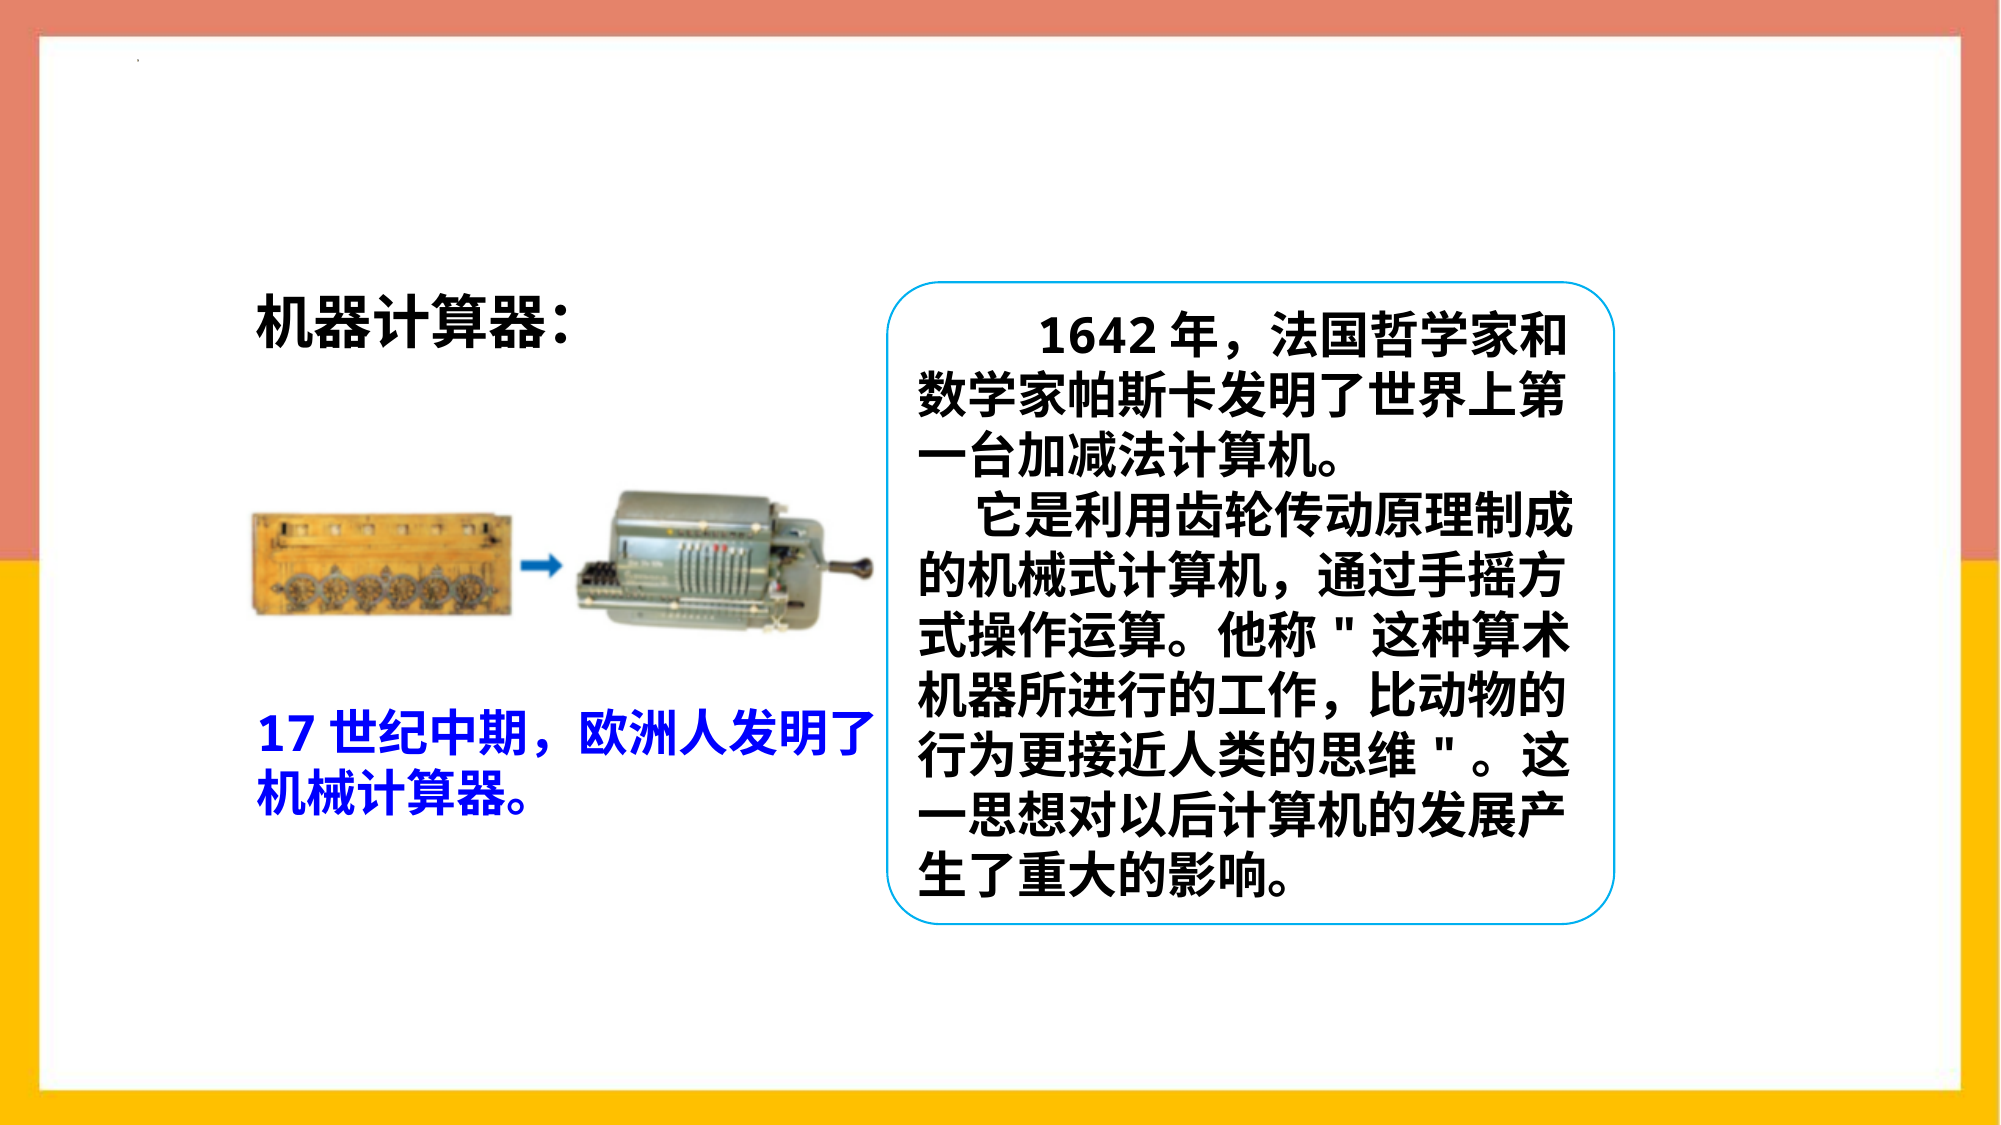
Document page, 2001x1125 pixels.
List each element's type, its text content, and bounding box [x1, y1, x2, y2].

text_box 1642年，法国哲学家和数学家帕斯卡发明了世界上第一台加减法计算机。 它是利用齿轮传动原理制成的机械式计算机，通过手摇方式操作运算。他称"这种算术机器所进行的工作，比动物的行为更接近人类的思维"。这一思想对以后计算机的发展产生了重大的影响。 [886, 281, 1616, 926]
text_box 17世纪中期，欧洲人发明了机械计算器。 [241, 693, 886, 829]
picture [0, 0, 2001, 1125]
text_box 机器计算器： [240, 278, 828, 363]
